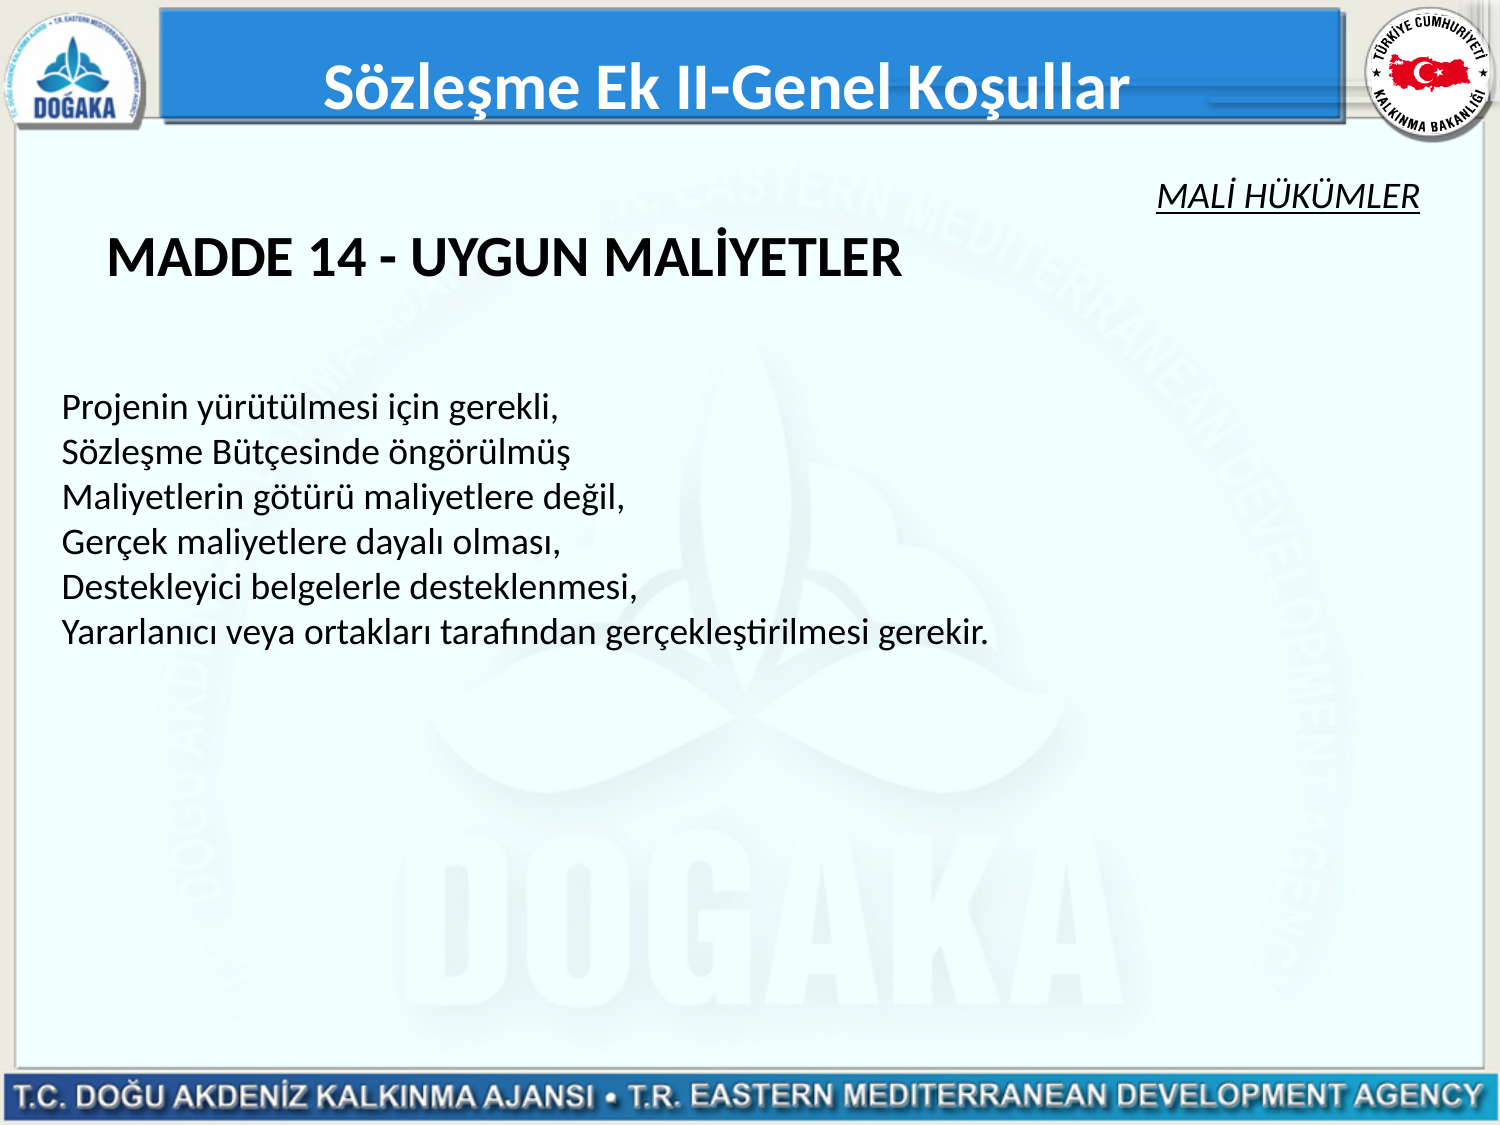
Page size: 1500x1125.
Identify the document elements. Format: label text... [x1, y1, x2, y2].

list Projenin yürütülmesi için gerekli, Sözleşme Bütçesinde öngörülmüş Maliyetlerin götürü maliyetlere değil, Gerçek maliyetlere dayalı olması, Destekleyici belgelerle desteklenmesi, Yararlanıcı veya ortakları tarafından gerçekleştirilmesi gerekir. [46, 375, 1465, 997]
title MADDE 14 - UYGUN MALİYETLER [91, 210, 1020, 375]
picture [0, 0, 1500, 1125]
text_box Sözleşme Ek II-Genel Koşullar [308, 35, 1147, 130]
text_box MALİ HÜKÜMLER [1141, 163, 1436, 224]
